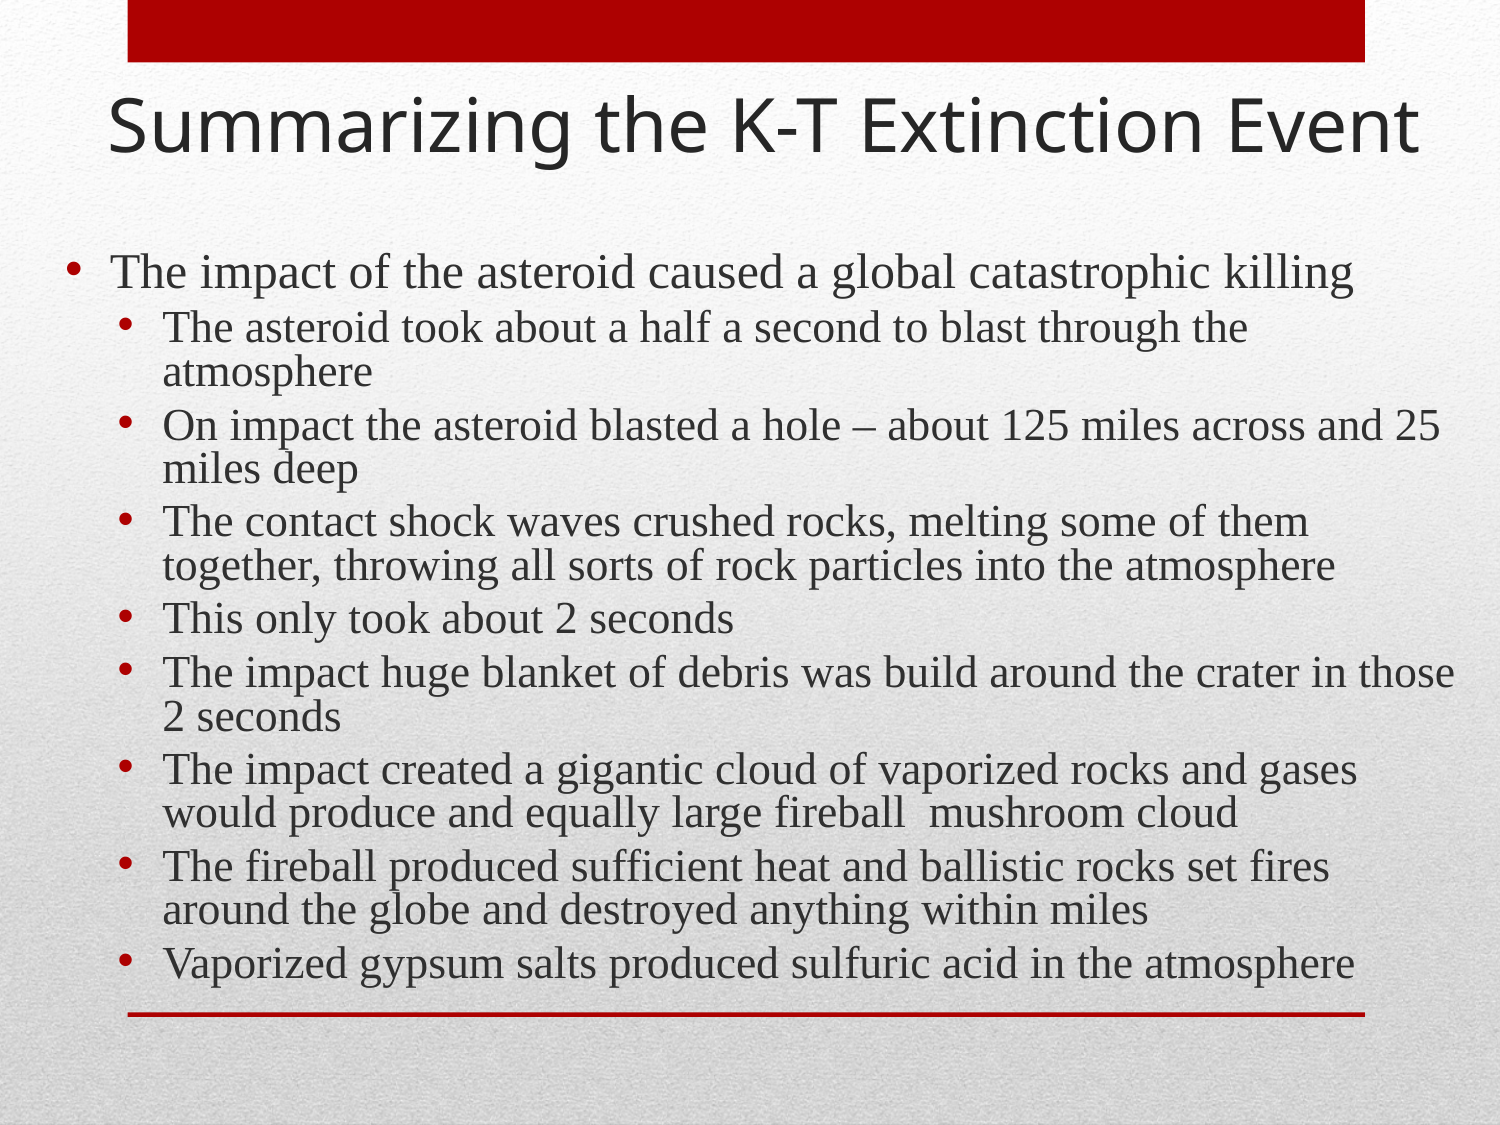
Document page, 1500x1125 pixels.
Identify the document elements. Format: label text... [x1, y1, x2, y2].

title Summarizing the K-T Extinction Event [27, 50, 1500, 175]
list The impact of the asteroid caused a global catastrophic killing The asteroid took about a half a second to blast through the atmosphere On impact the asteroid blasted a hole – about 125 miles across and 25 miles deep The contact shock waves crushed rocks, melting some of them together, throwing all sorts of rock particles into the atmosphere This only took about 2 seconds The impact huge blanket of debris was build around the crater in those 2 seconds The impact created a gigantic cloud of vaporized rocks and gases would produce and equally large fireball mushroom cloud The fireball produced sufficient heat and ballistic rocks set fires around the globe and destroyed anything within miles Vaporized gypsum salts produced sulfuric acid in the atmosphere [50, 200, 1475, 1038]
